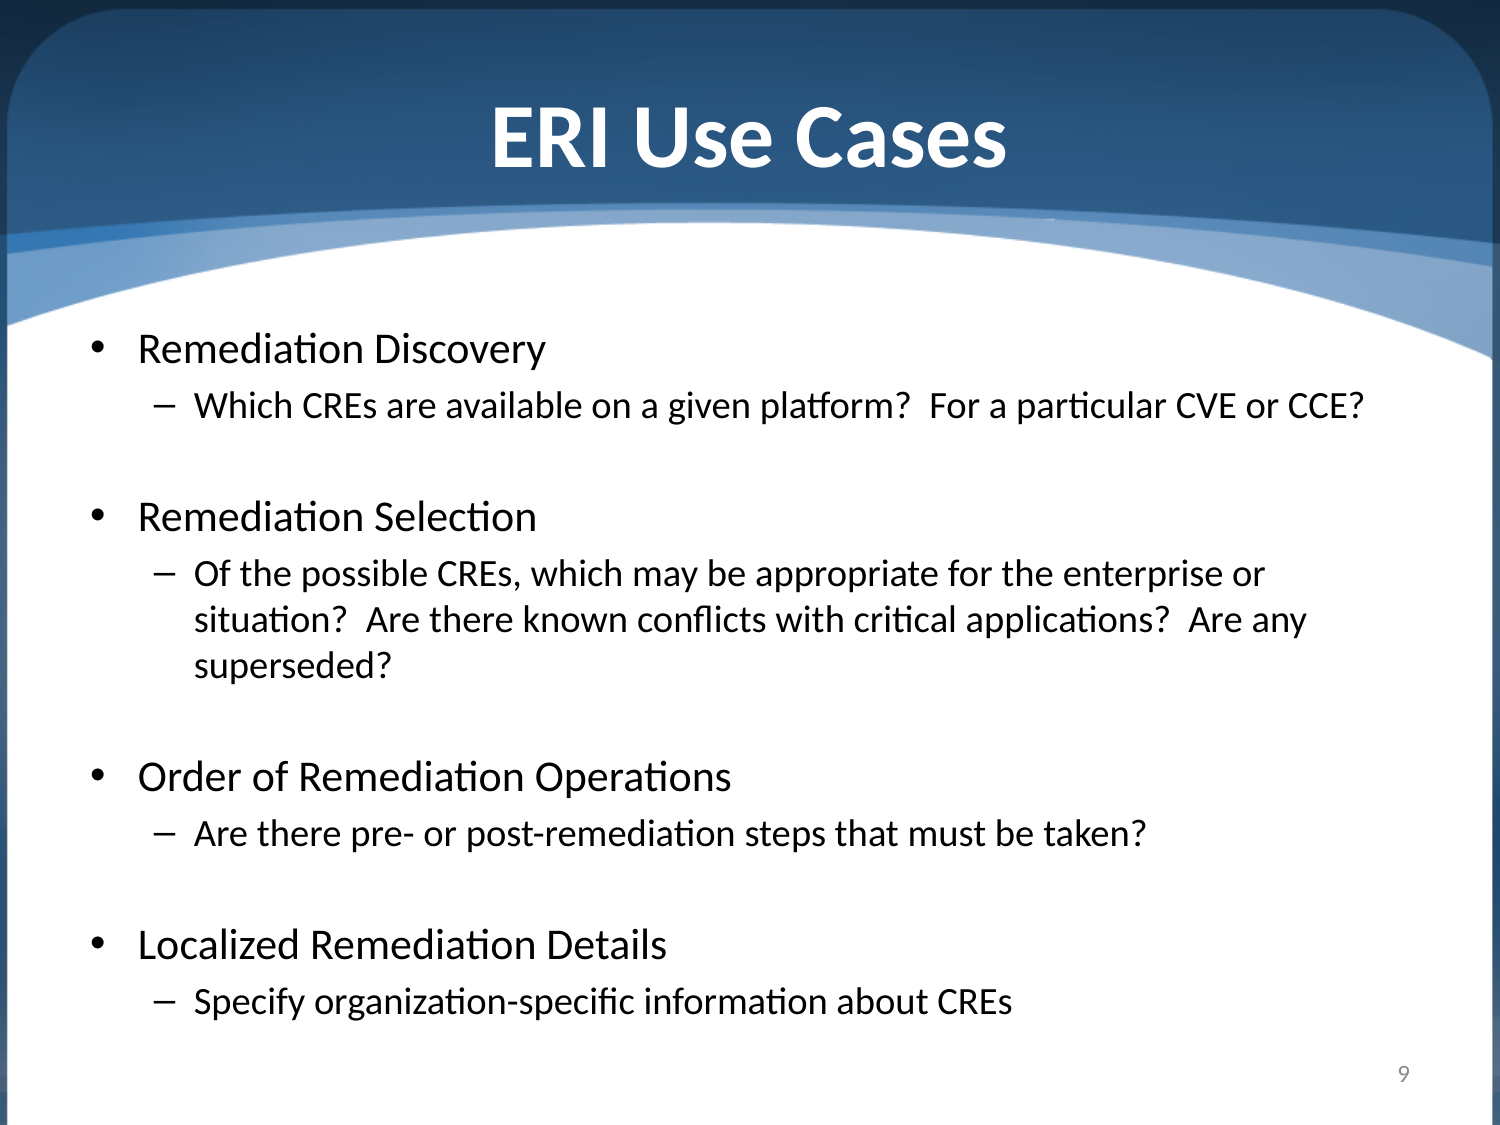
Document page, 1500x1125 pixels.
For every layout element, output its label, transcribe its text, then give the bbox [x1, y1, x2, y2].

slide_number 9 [1074, 1042, 1425, 1103]
title ERI Use Cases [75, 37, 1425, 225]
list Remediation Discovery Which CREs are available on a given platform? For a particular CVE or CCE? Remediation Selection Of the possible CREs, which may be appropriate for the enterprise or situation? Are there known conflicts with critical applications? Are any superseded? Order of Remediation Operations Are there pre- or post-remediation steps that must be taken? Localized Remediation Details Specify organization-specific information about CREs [74, 312, 1426, 1038]
picture [0, 0, 1500, 1125]
